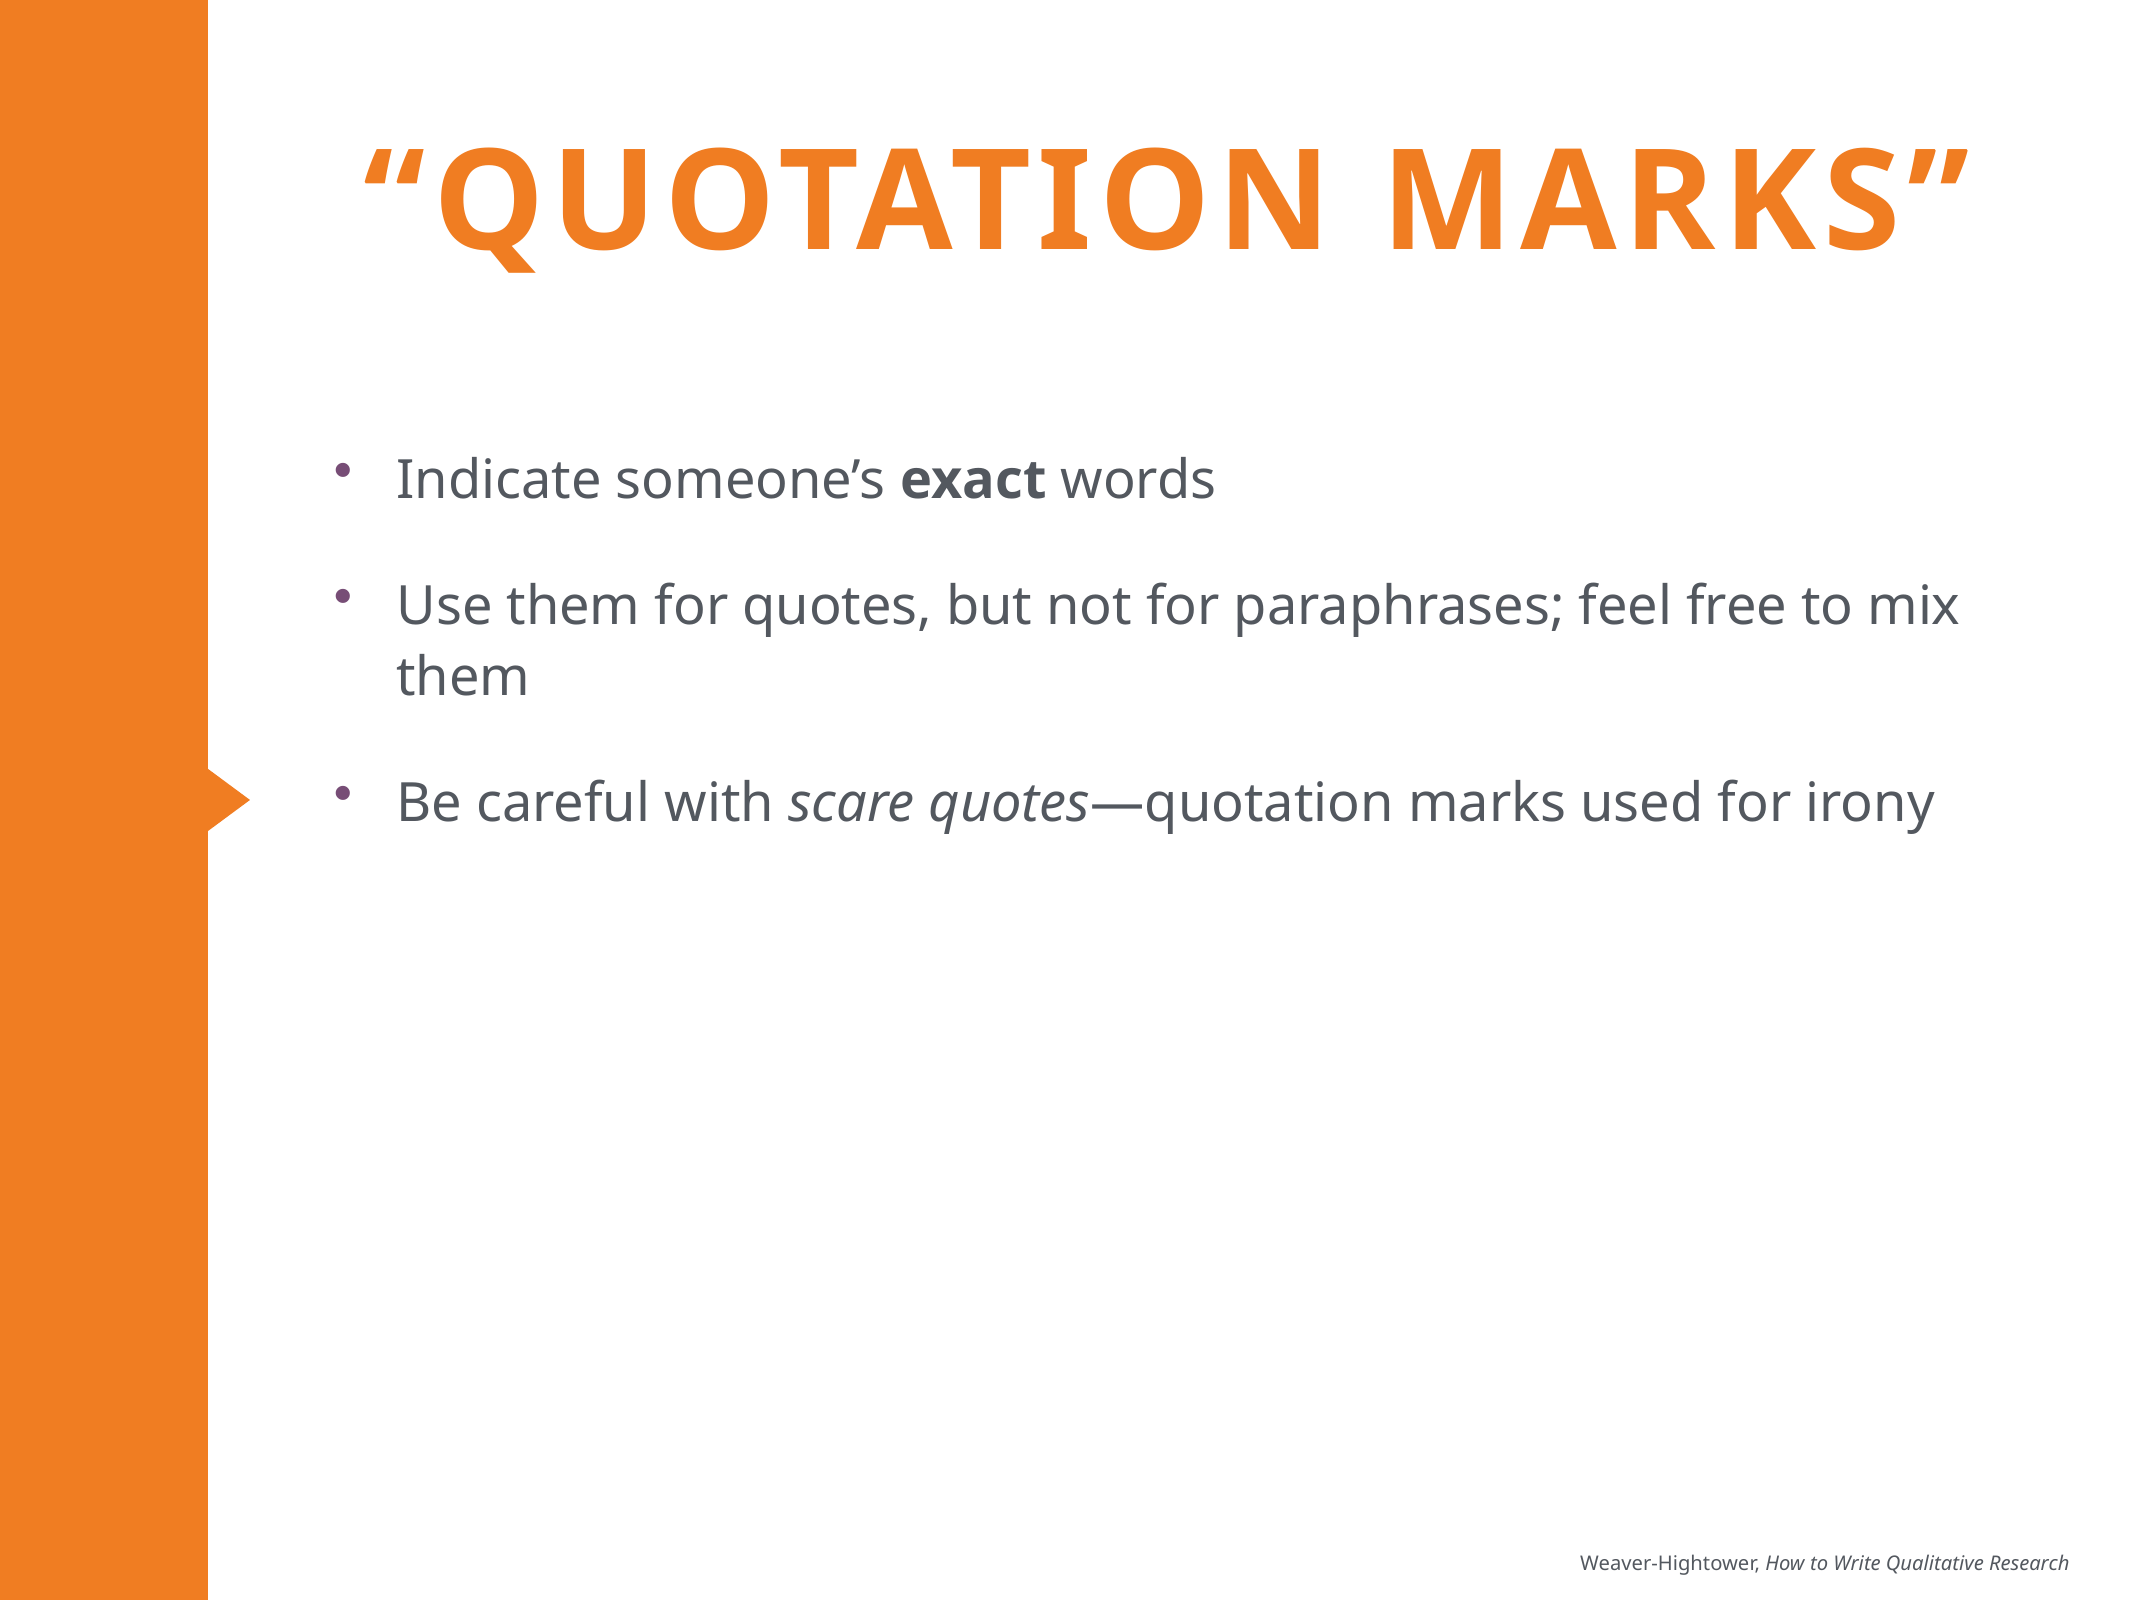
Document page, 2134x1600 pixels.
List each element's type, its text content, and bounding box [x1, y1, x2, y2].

list Indicate someone’s exact words Use them for quotes, but not for paraphrases; feel free to mix them Be careful with scare quotes—quotation marks used for irony [333, 437, 2002, 1386]
title “Quotation marks” [333, 103, 2002, 314]
